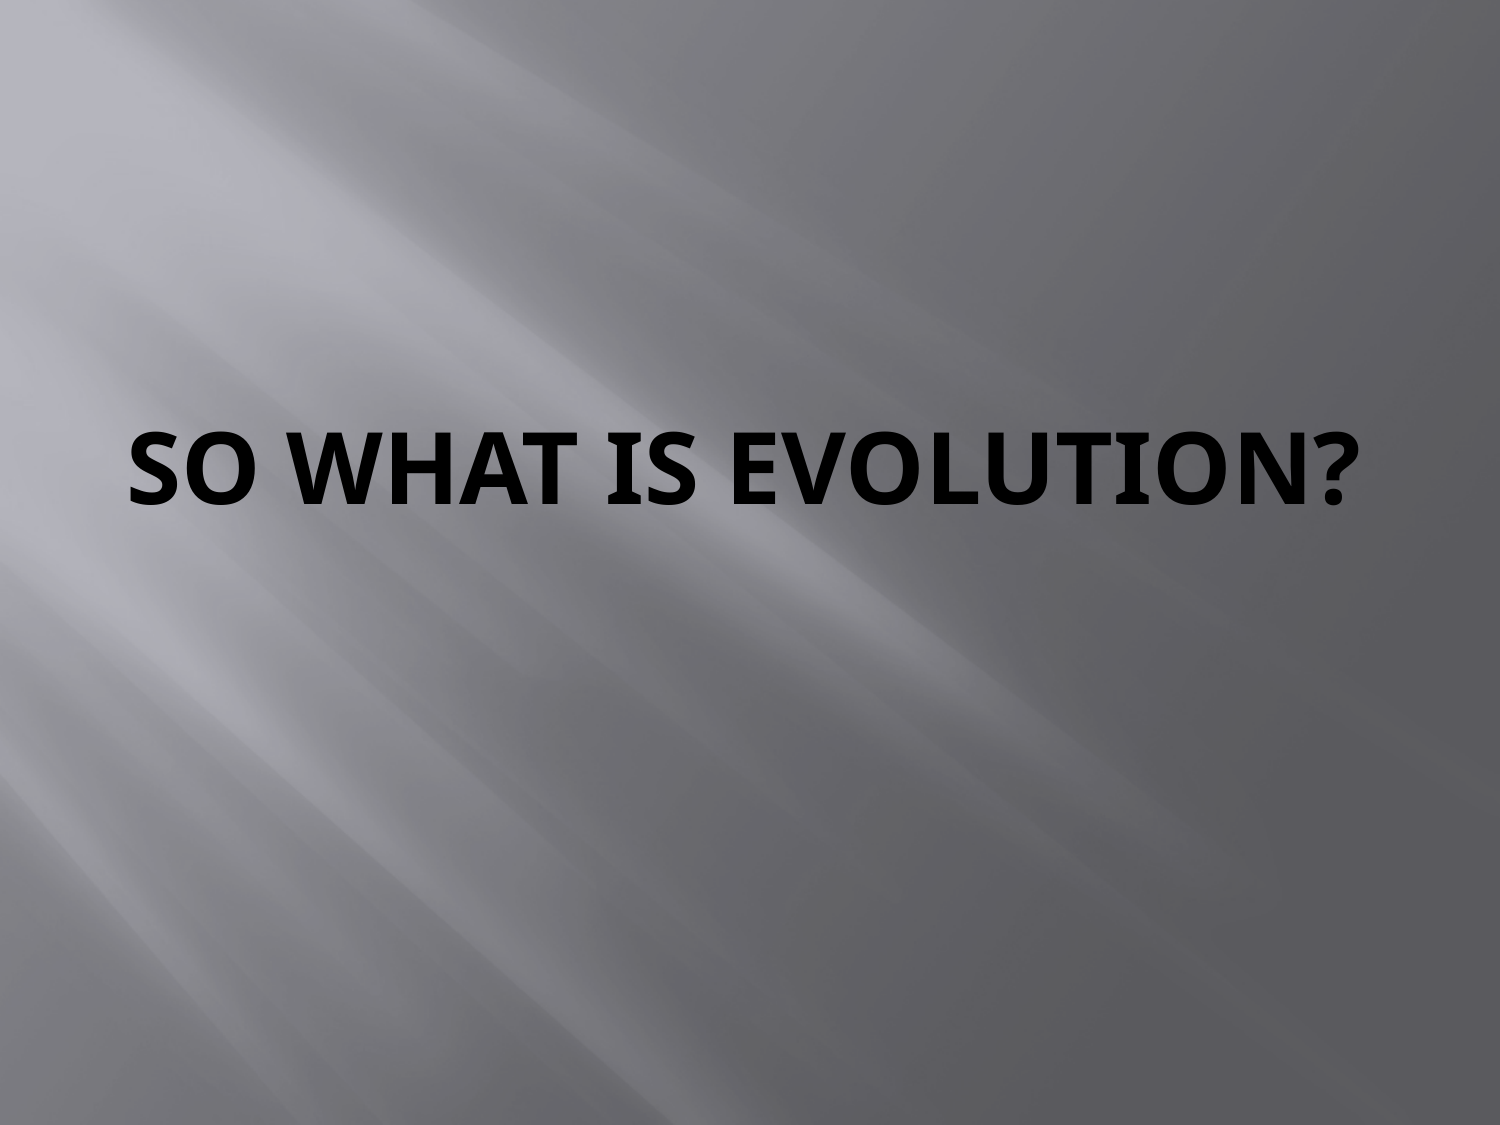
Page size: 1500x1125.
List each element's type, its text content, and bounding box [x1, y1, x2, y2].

title SO What is Evolution? [69, 224, 1420, 525]
